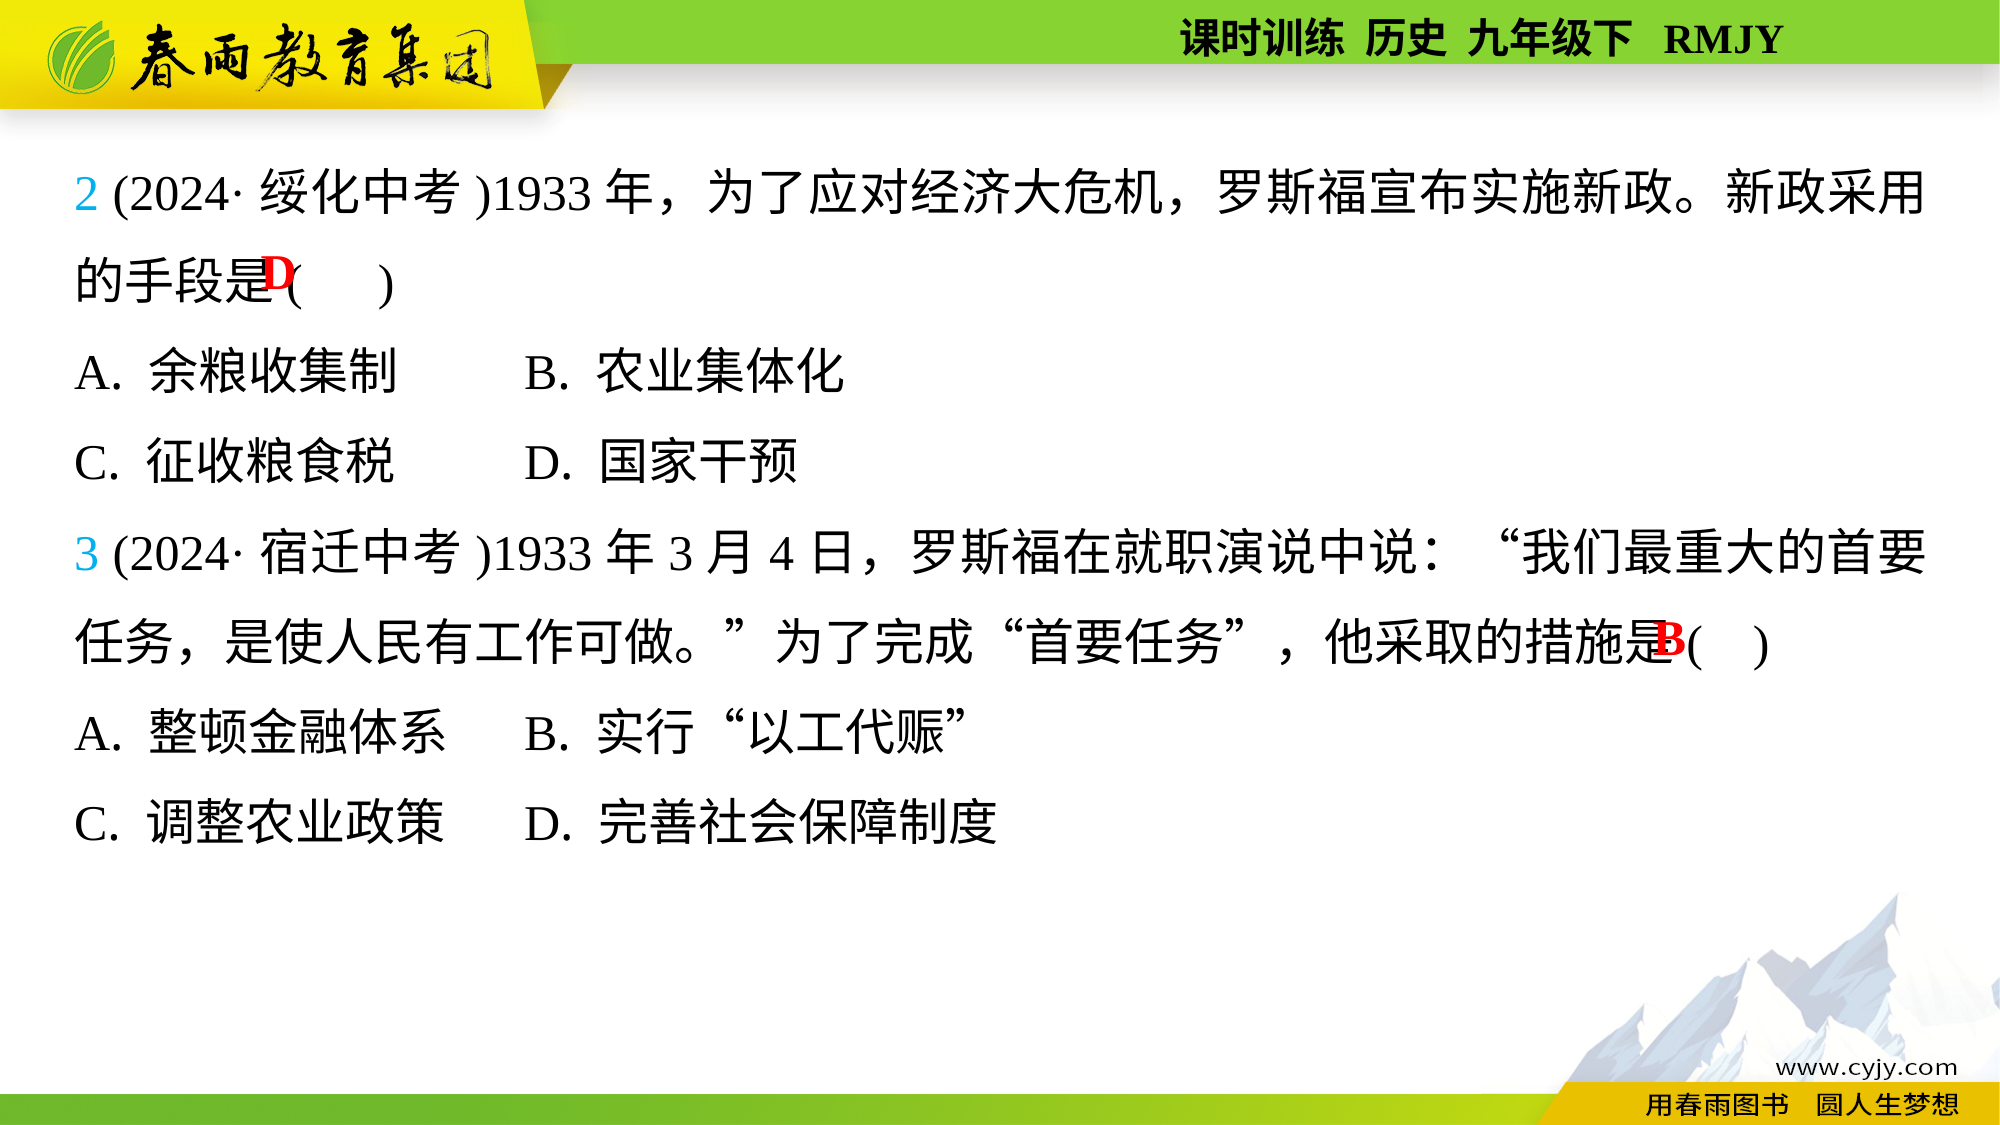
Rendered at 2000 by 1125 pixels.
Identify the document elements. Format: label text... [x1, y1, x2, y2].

text_box B [1638, 597, 1702, 673]
list 2 (2024·绥化中考)1933年，为了应对经济大危机，罗斯福宣布实施新政。新政采用的手段是( ) A. 余粮收集制 B. 农业集体化 C. 征收粮食税 D. 国家干预 3 (2024·宿迁中考)1933年3月4日，罗斯福在就职演说中说：“我们最重大的首要任务，是使人民有工作可做。”为了完成“首要任务”，他采取的措施是( ) A. 整顿金融体系 B. 实行“以工代赈” C. 调整农业政策 D. 完善社会保障制度 [59, 122, 1944, 910]
text_box D [245, 231, 312, 307]
picture [0, 0, 2000, 1125]
